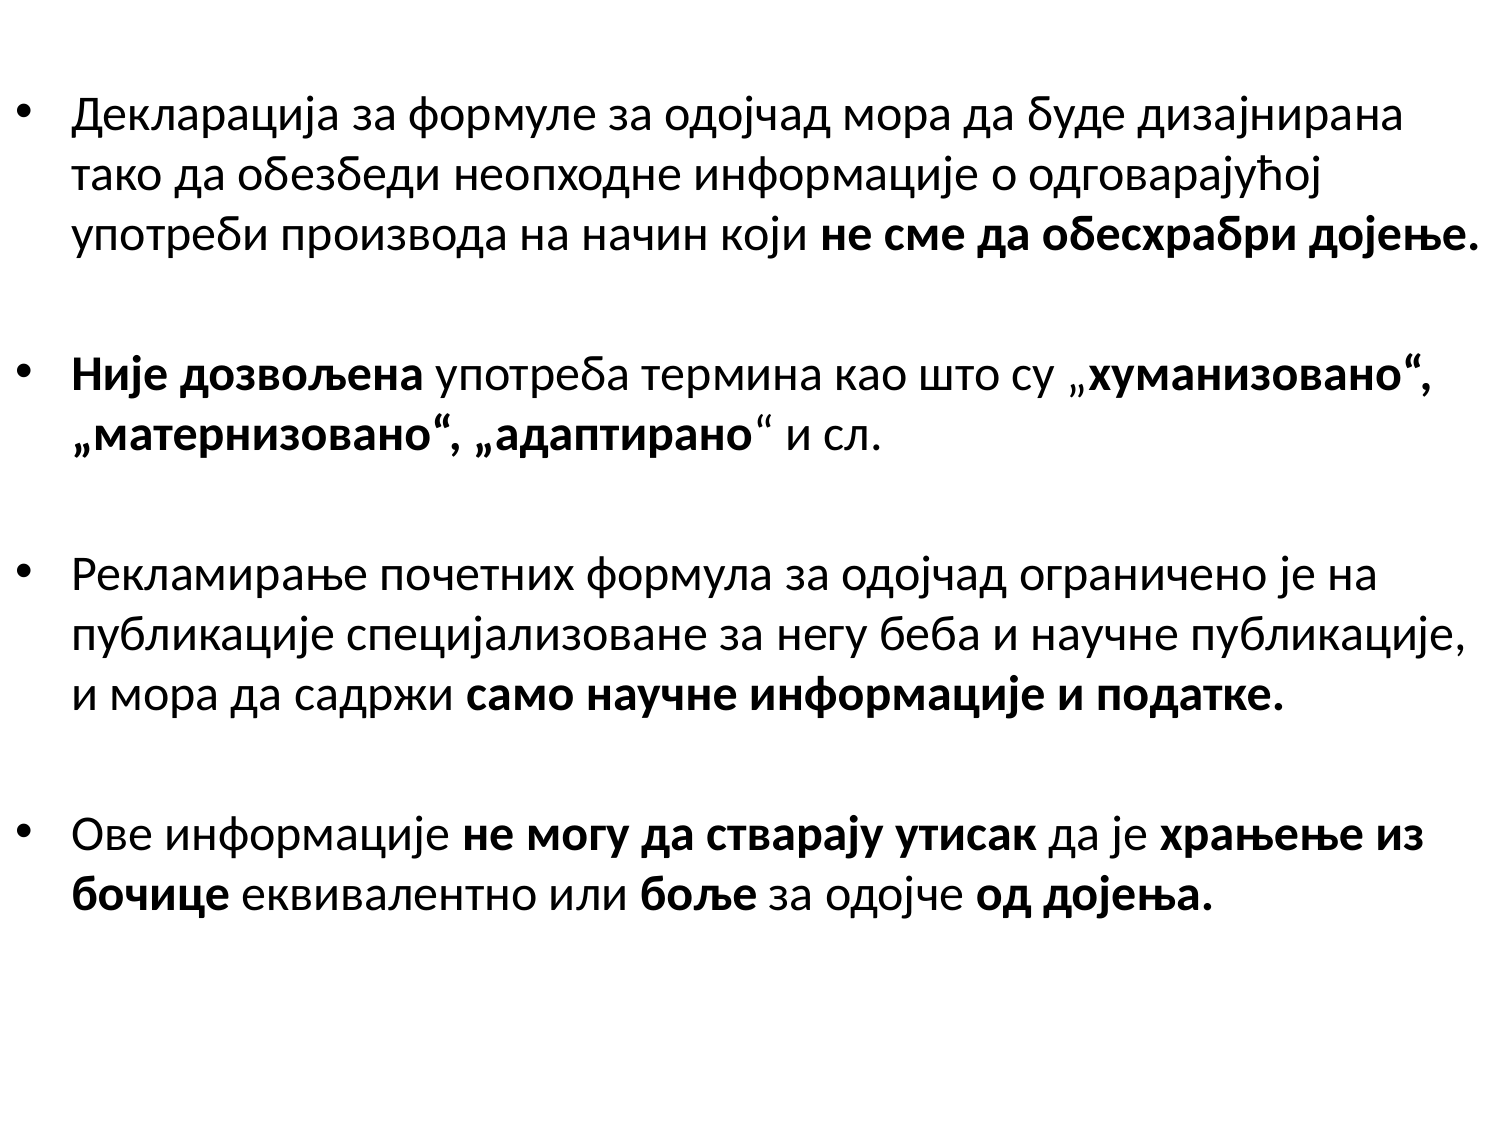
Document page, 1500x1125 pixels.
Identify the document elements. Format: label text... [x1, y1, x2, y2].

list Декларација за формуле за одојчад мора да буде дизајнирана тако да обезбеди неопходне информације о одговарајућој употреби производа на начин који не сме да обесхрабри дојење. Није дозвољена употреба термина као што су „хуманизовано“, „матернизовано“, „адаптирано“ и сл. Рекламирање почетних формула за одојчад ограничено је на публикације специјализоване за негу беба и научне публикације, и мора да садржи само научне информације и податке. Ове информације не могу да стварају утисак да је храњење из бочице еквивалентно или боље за одојче од дојења. [0, 72, 1500, 977]
